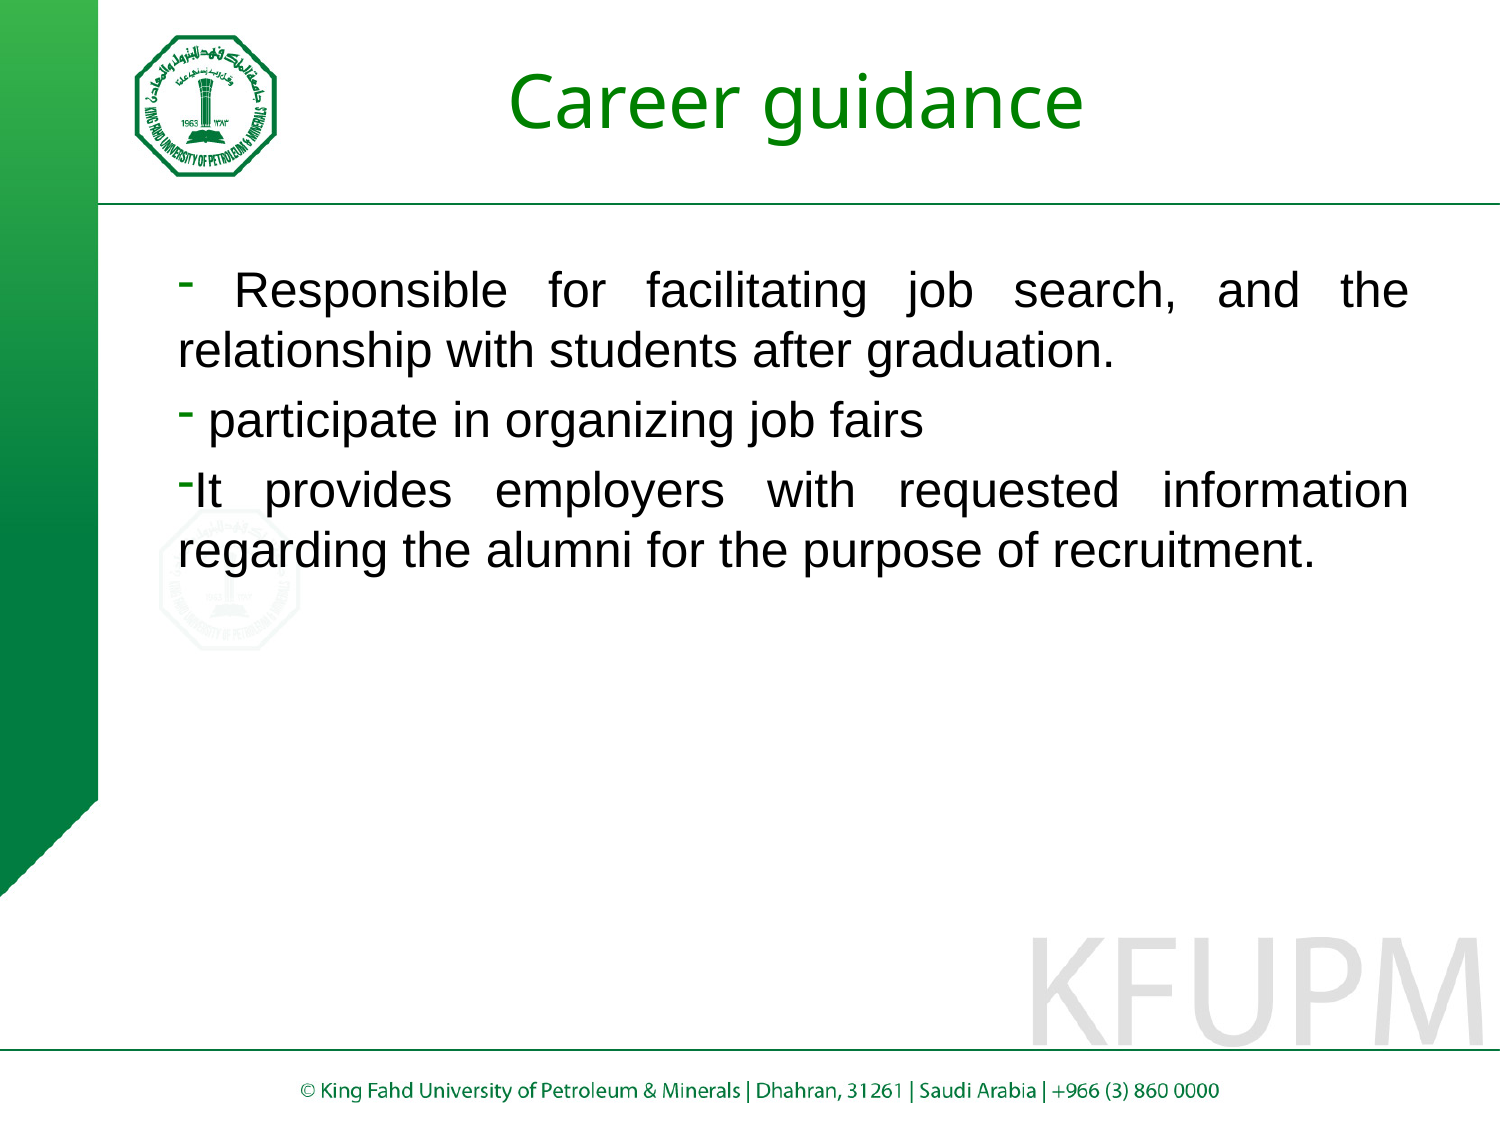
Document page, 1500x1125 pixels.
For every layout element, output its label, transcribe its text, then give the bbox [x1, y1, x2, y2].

picture [0, 0, 1500, 1103]
title Career guidance [237, 21, 1376, 176]
list Responsible for facilitating job search, and the relationship with students after graduation. participate in organizing job fairs It provides employers with requested information regarding the alumni for the purpose of recruitment. [162, 249, 1426, 926]
